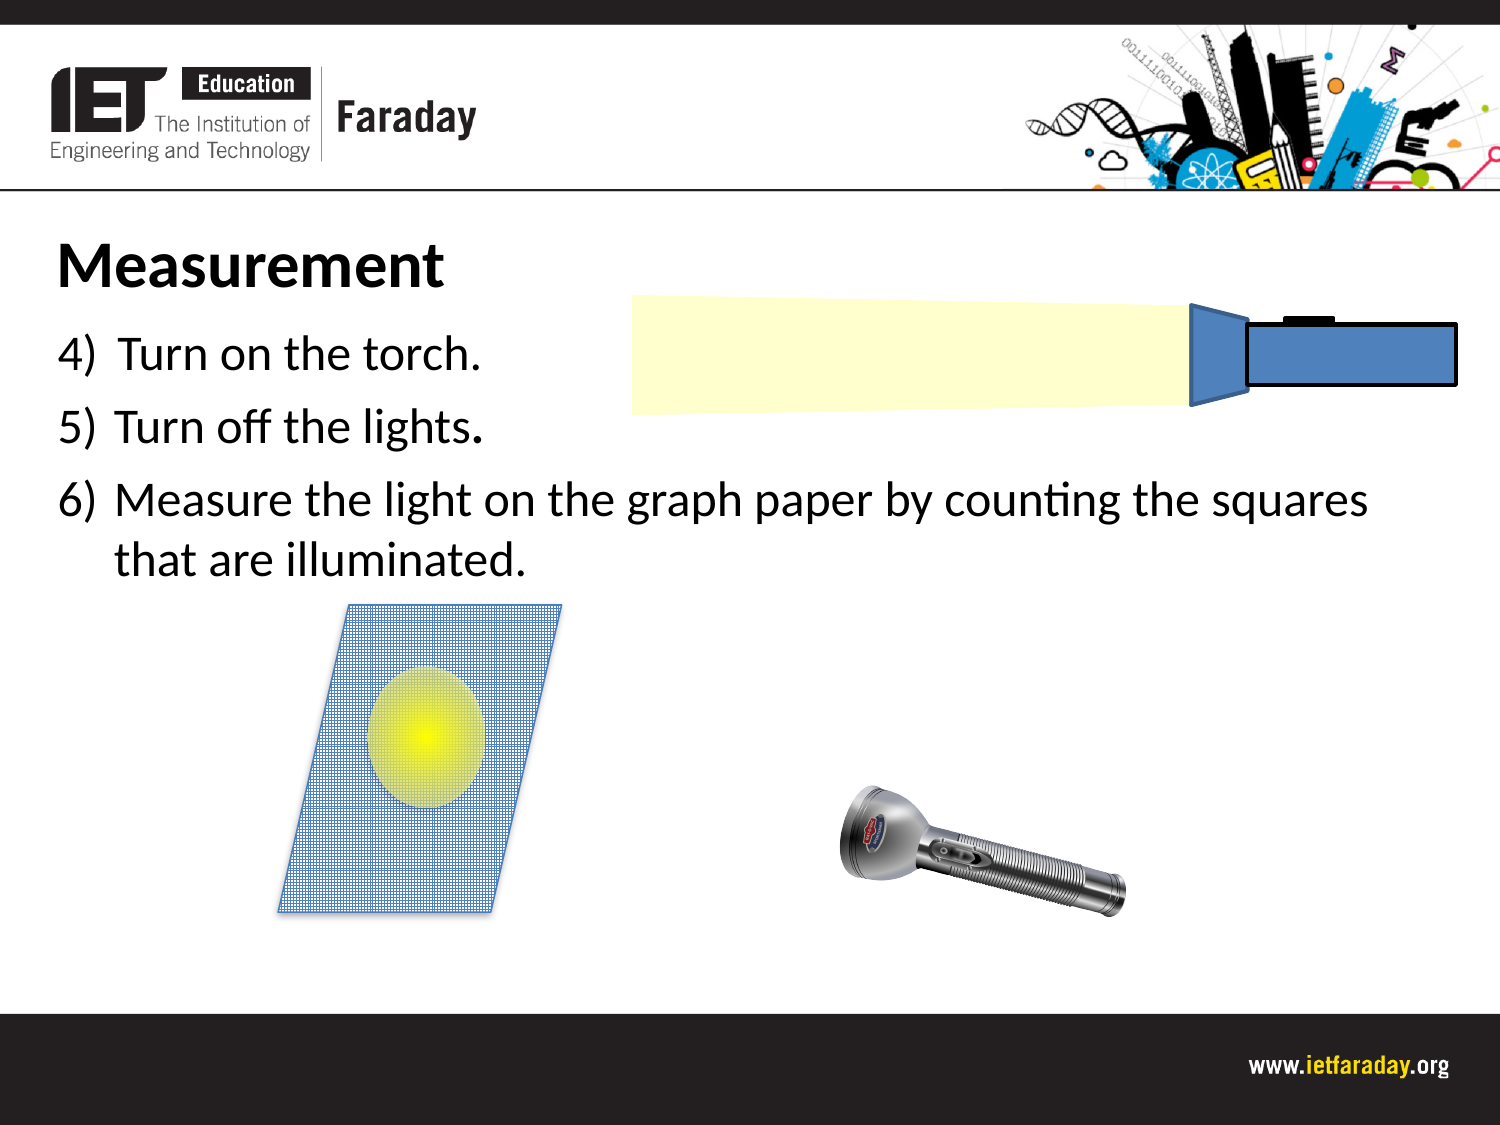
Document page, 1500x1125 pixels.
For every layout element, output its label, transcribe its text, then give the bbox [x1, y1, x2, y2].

text_box [277, 604, 563, 913]
text_box Turn on the torch. Turn off the lights. Measure the light on the graph paper by counting the squares that are illuminated. [42, 313, 1449, 594]
text_box [366, 665, 485, 809]
text_box Measurement [41, 212, 1105, 308]
picture [0, 0, 1500, 1125]
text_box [631, 294, 1457, 416]
